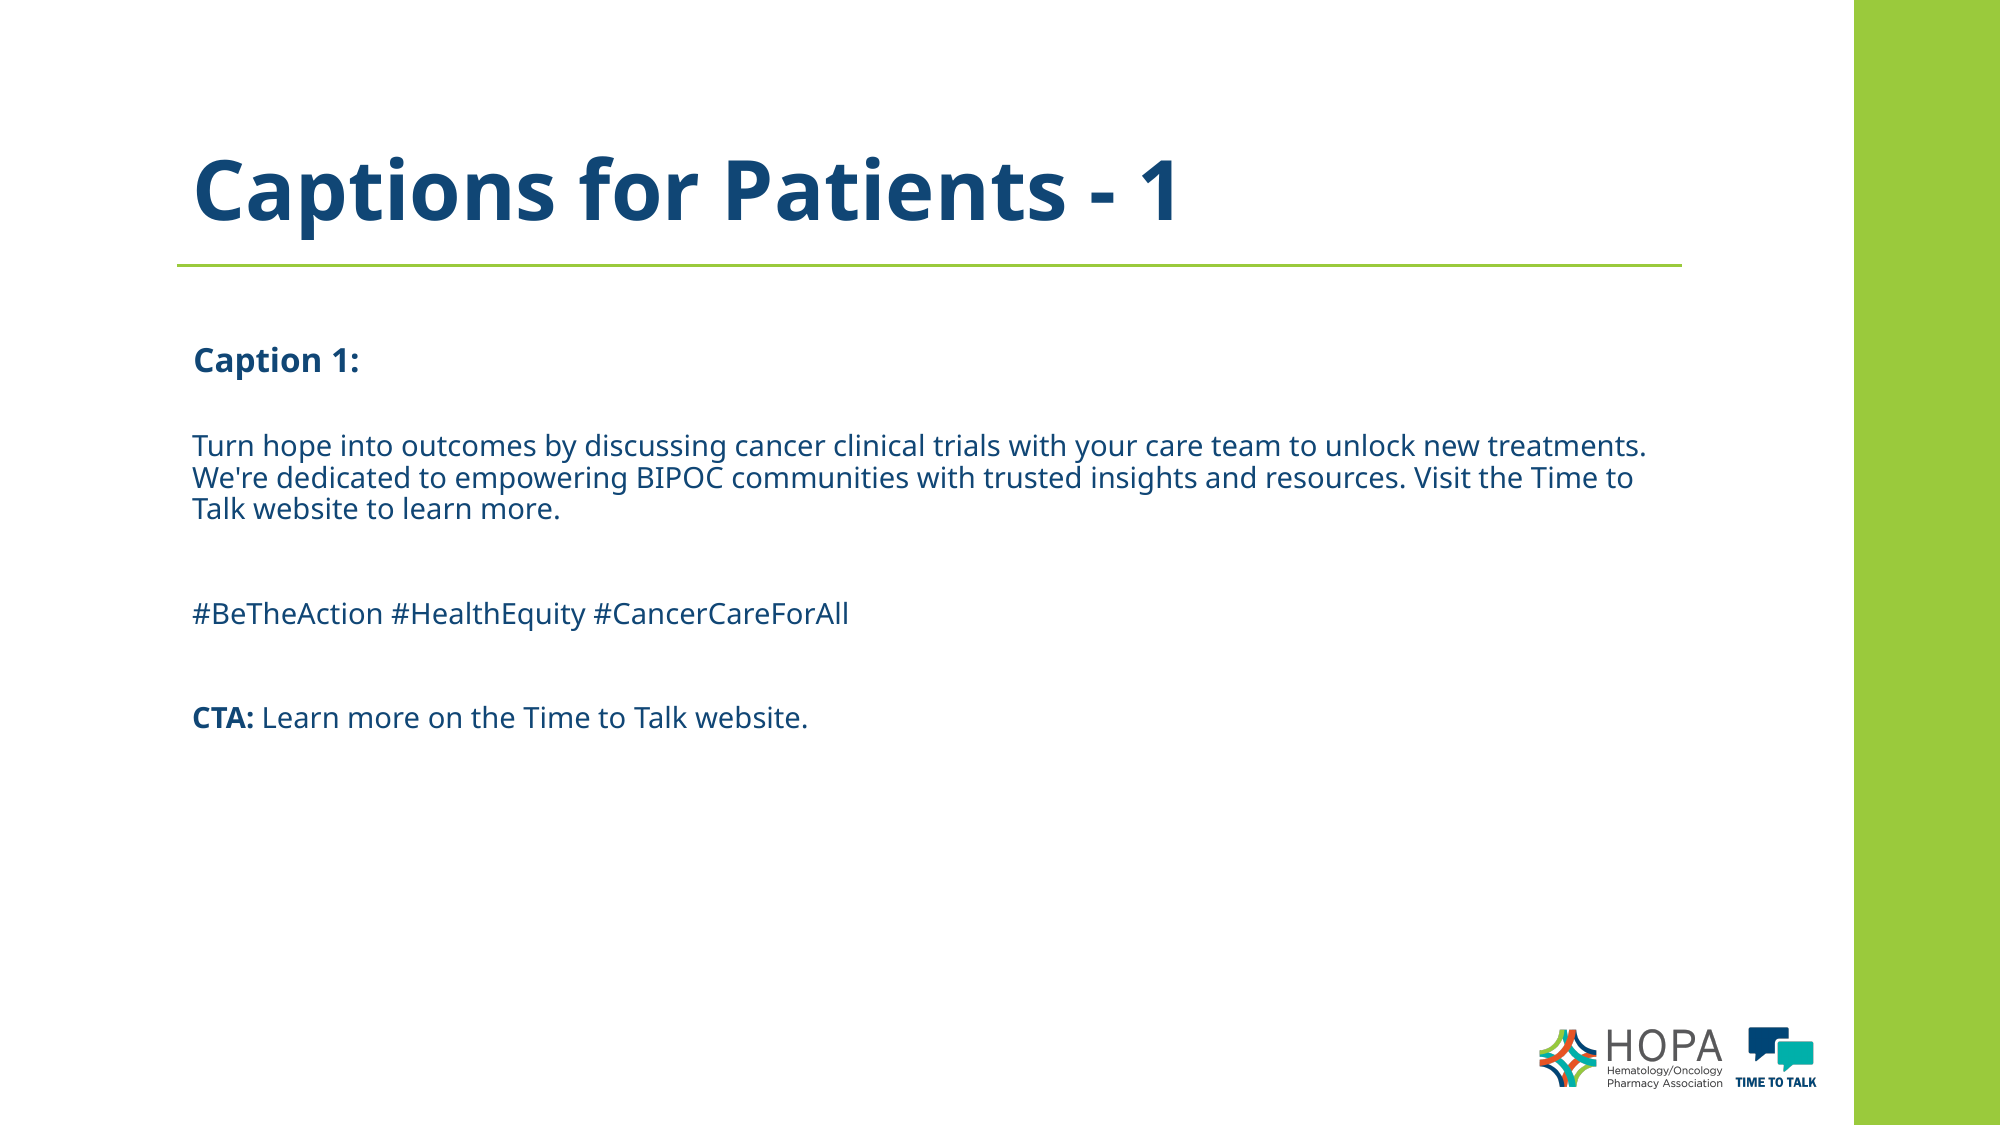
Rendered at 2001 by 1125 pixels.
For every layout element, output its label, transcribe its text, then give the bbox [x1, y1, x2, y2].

list Caption 1: [178, 335, 900, 393]
list Turn hope into outcomes by discussing cancer clinical trials with your care team to unlock new treatments. We're dedicated to empowering BIPOC communities with trusted insights and resources. Visit the Time to Talk website to learn more. #BeTheAction #HealthEquity #CancerCareForAll CTA: Learn more on the Time to Talk website. [176, 424, 1682, 1000]
title Captions for Patients - 1 [176, 137, 1682, 250]
picture [1532, 1020, 1821, 1094]
